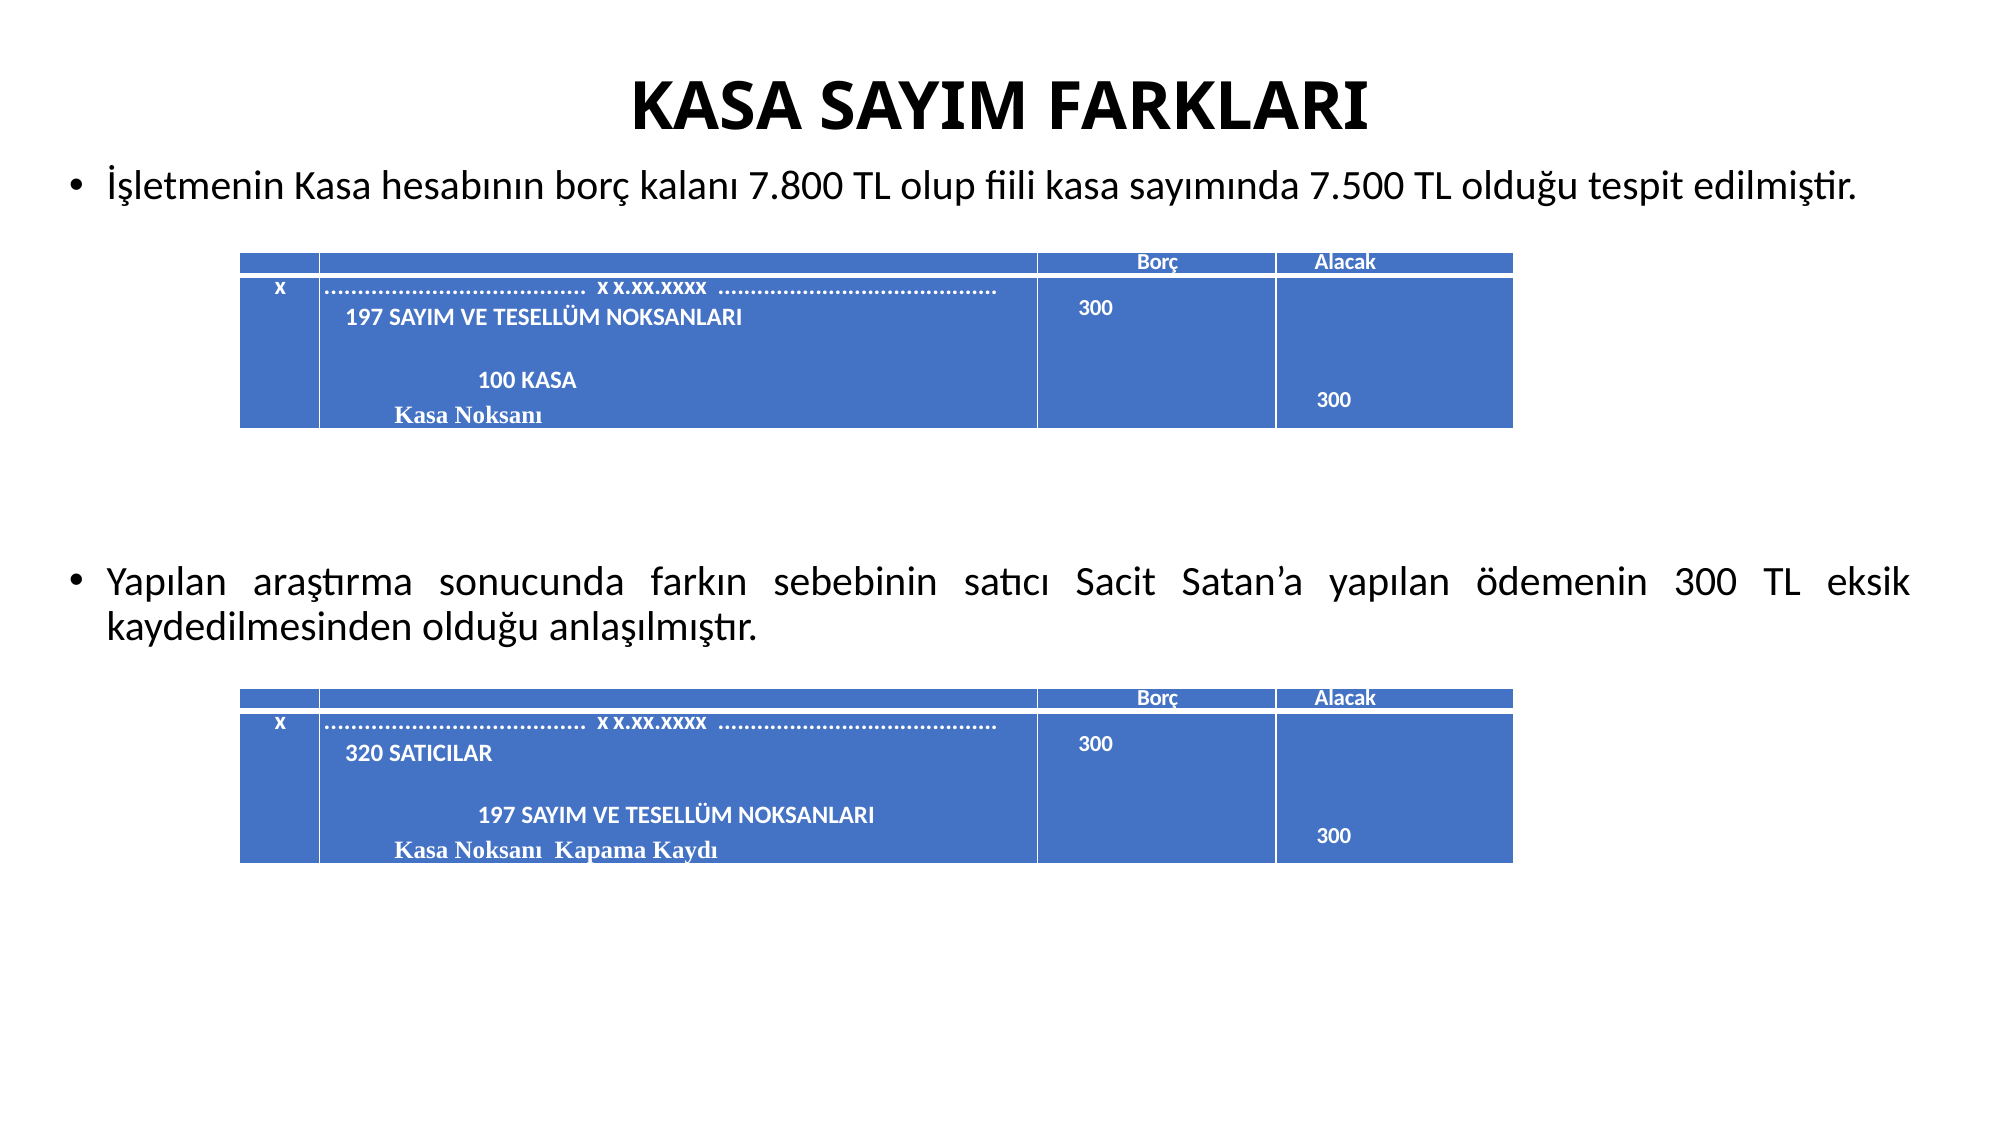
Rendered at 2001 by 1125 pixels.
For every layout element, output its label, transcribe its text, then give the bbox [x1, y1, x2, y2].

table_cell ....................................... xx.xx.xxxx ........................................... 320 SATICILAR 197 SAYIM VE TESELLÜM NOKSANLARI Kasa Noksanı Kapama Kaydı [320, 714, 1037, 863]
list İşletmenin Kasa hesabının borç kalanı 7.800 TL olup fiili kasa sayımında 7.500 TL olduğu tespit edilmiştir. Yapılan araştırma sonucunda farkın sebebinin satıcı Sacit Satan’a yapılan ödemenin 300 TL eksik kaydedilmesinden olduğu anlaşılmıştır. [54, 156, 1928, 1066]
table_cell 300 [1038, 278, 1275, 428]
title KASA SAYIM FARKLARI [137, 59, 1863, 156]
table_cell 300 [1038, 714, 1275, 863]
table_cell 300 [1277, 278, 1513, 428]
table_header [320, 253, 1037, 273]
table_cell 300 [1277, 714, 1513, 863]
table_header [240, 689, 319, 708]
table_header [320, 689, 1037, 708]
table_header Alacak [1277, 689, 1513, 708]
table_cell x [240, 278, 319, 428]
table_header Borç [1038, 253, 1275, 273]
table_header Alacak [1277, 253, 1513, 273]
table_cell ....................................... xx.xx.xxxx ........................................... 197 SAYIM VE TESELLÜM NOKSANLARI 100 KASA Kasa Noksanı [320, 278, 1037, 428]
table_cell x [240, 714, 319, 863]
table_header Borç [1038, 689, 1275, 708]
table_header [240, 253, 319, 273]
